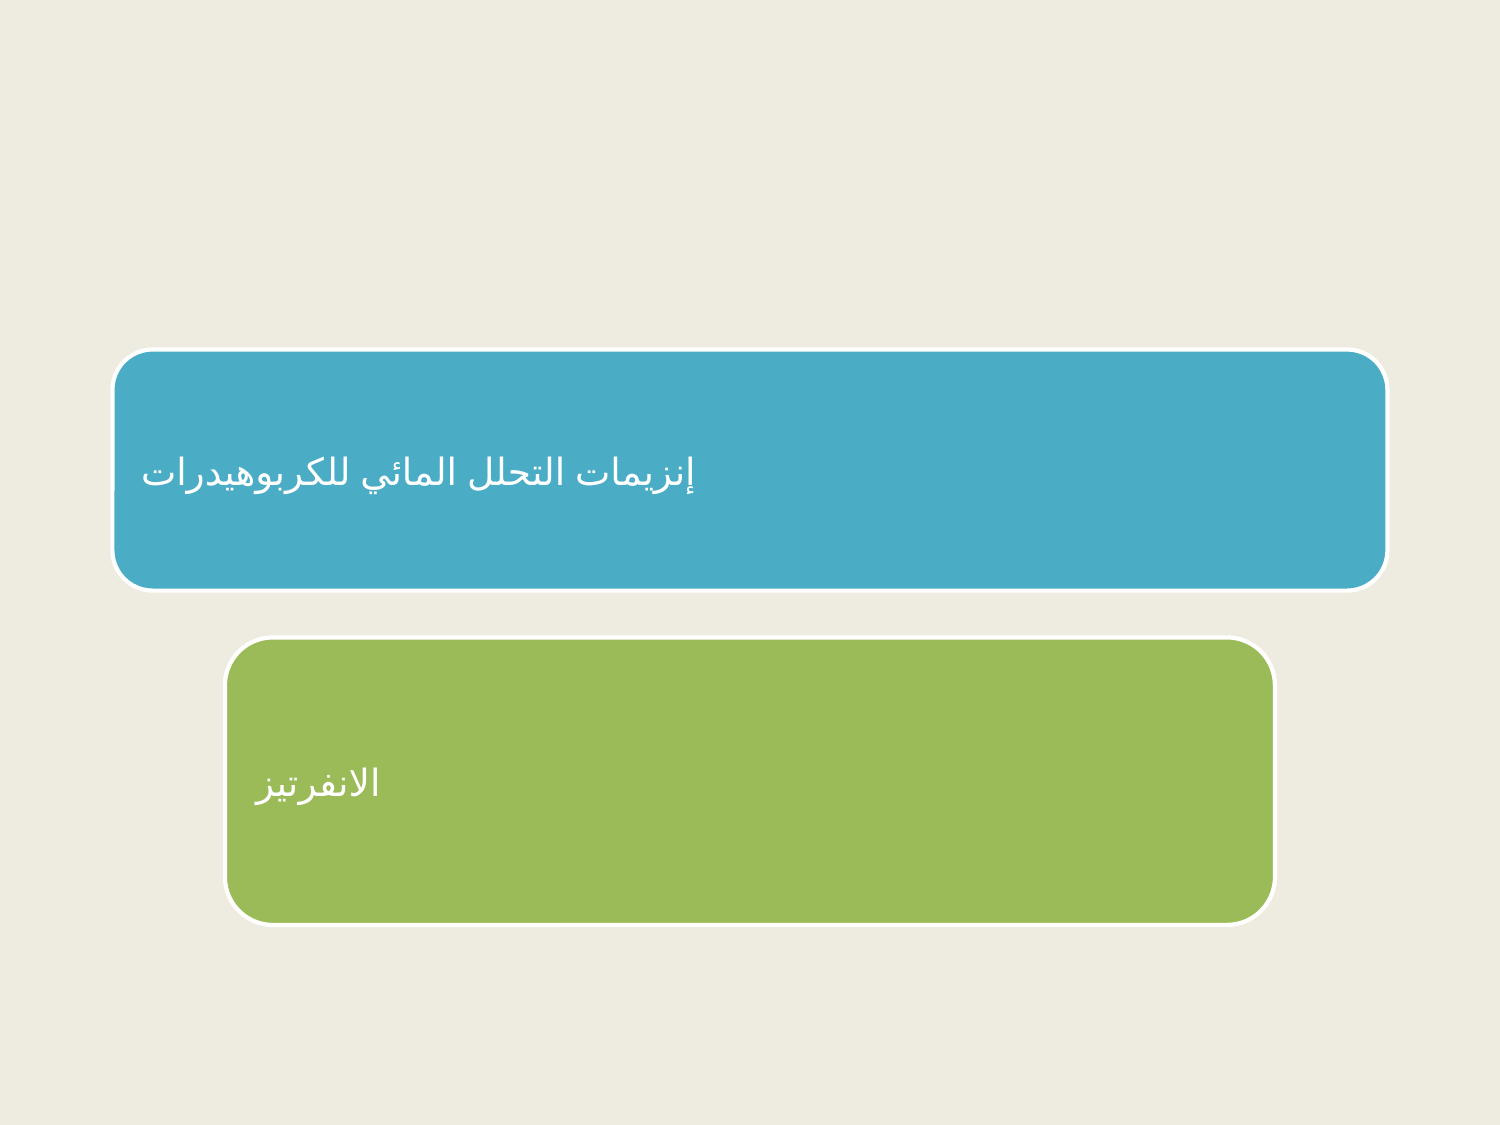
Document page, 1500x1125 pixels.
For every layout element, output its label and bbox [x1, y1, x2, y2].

text_box [224, 637, 1276, 926]
text_box [112, 349, 1388, 591]
